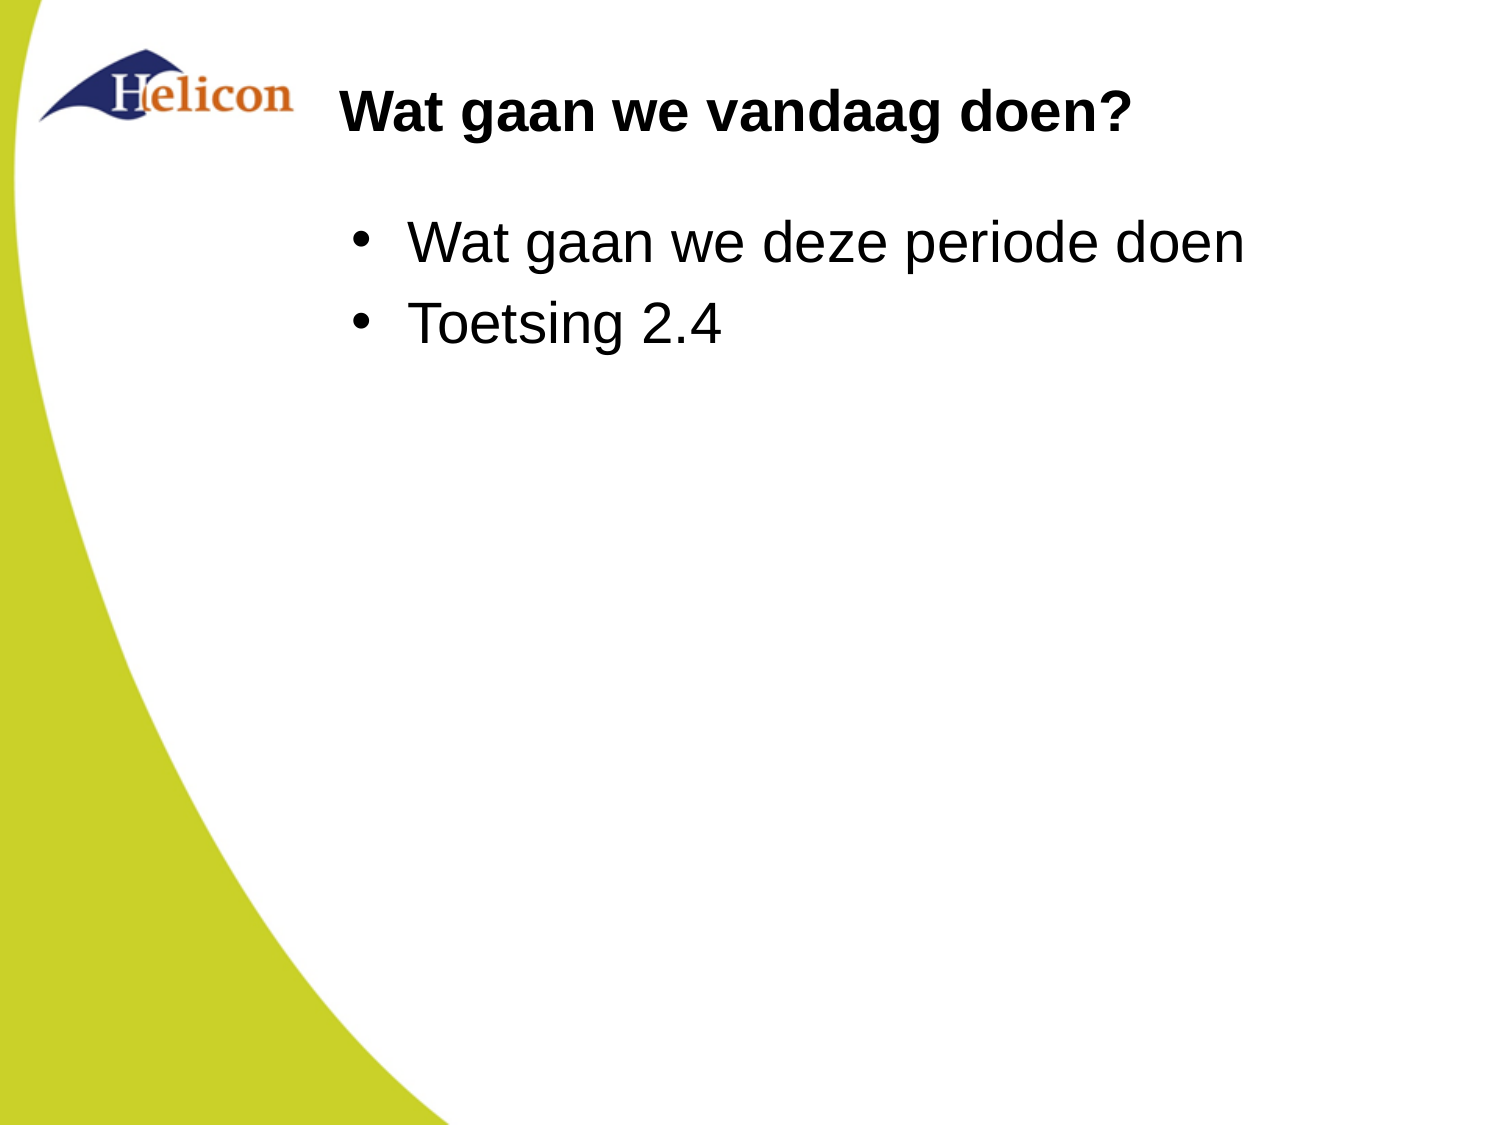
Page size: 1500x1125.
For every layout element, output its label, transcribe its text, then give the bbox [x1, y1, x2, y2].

list Wat gaan we deze periode doen Toetsing 2.4 [336, 196, 1425, 1005]
picture [0, 0, 1500, 1125]
title Wat gaan we vandaag doen? [324, 54, 1415, 161]
